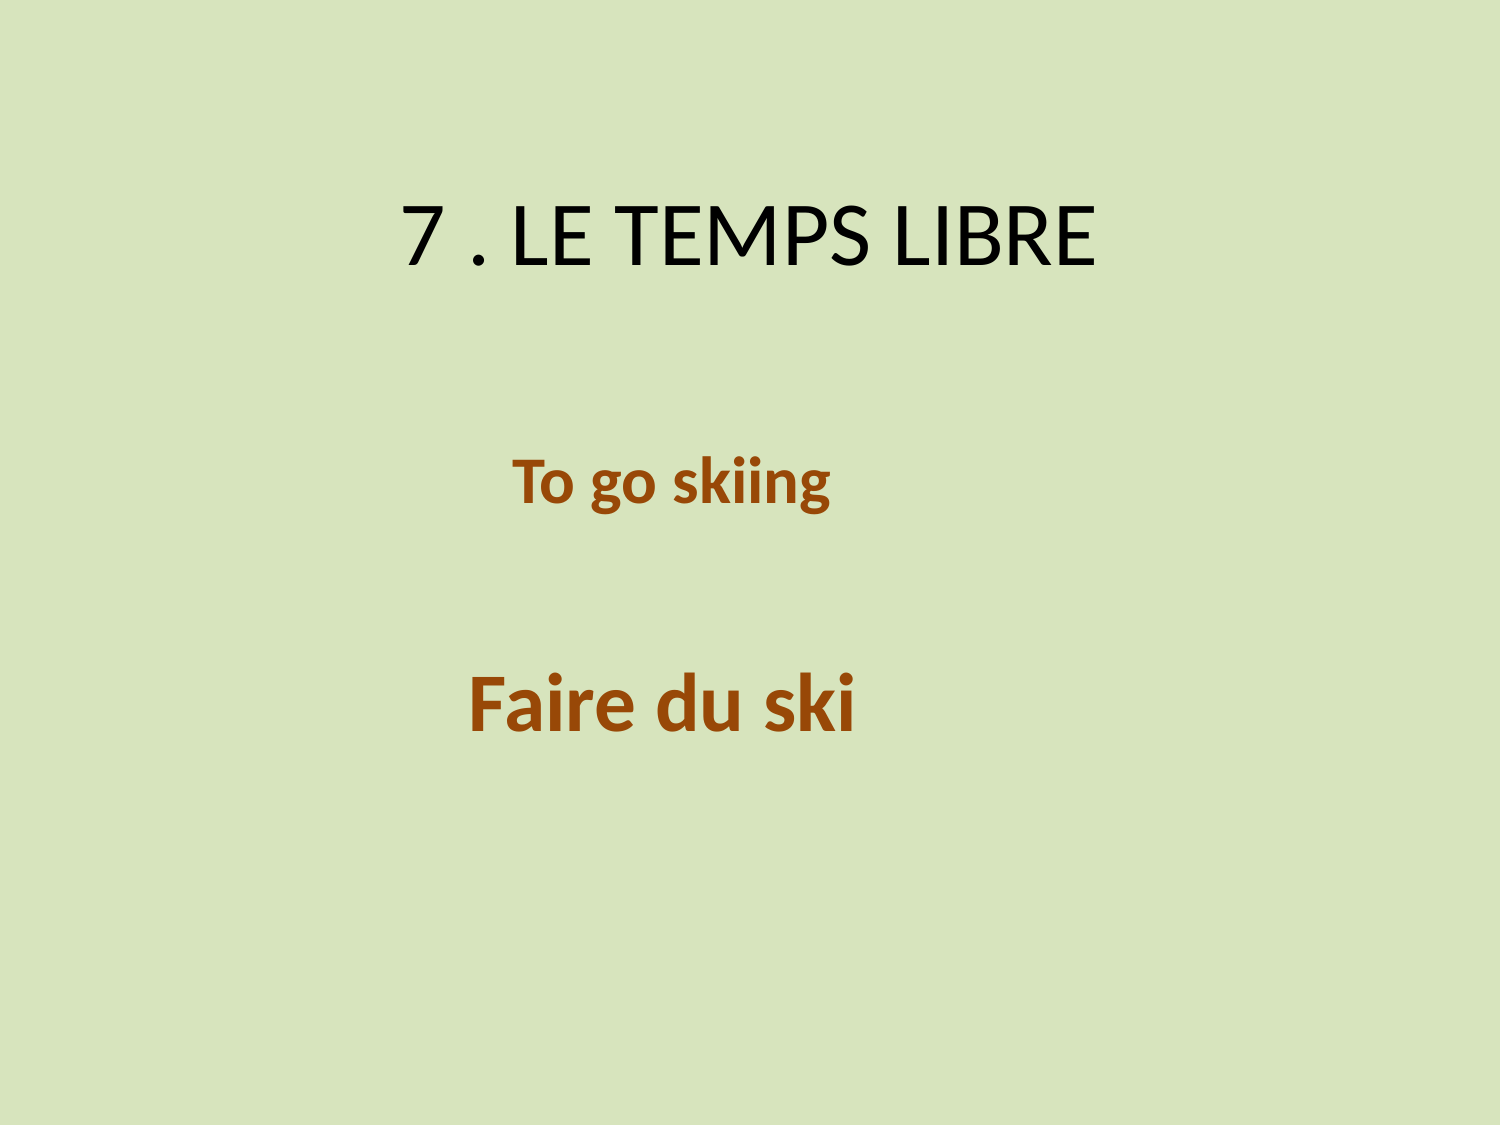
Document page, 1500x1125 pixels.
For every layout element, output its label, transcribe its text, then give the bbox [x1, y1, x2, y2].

title 7 . LE TEMPS LIBRE [112, 108, 1388, 350]
text_box Faire du ski [453, 641, 931, 756]
subtitle To go skiing [146, 429, 1197, 588]
